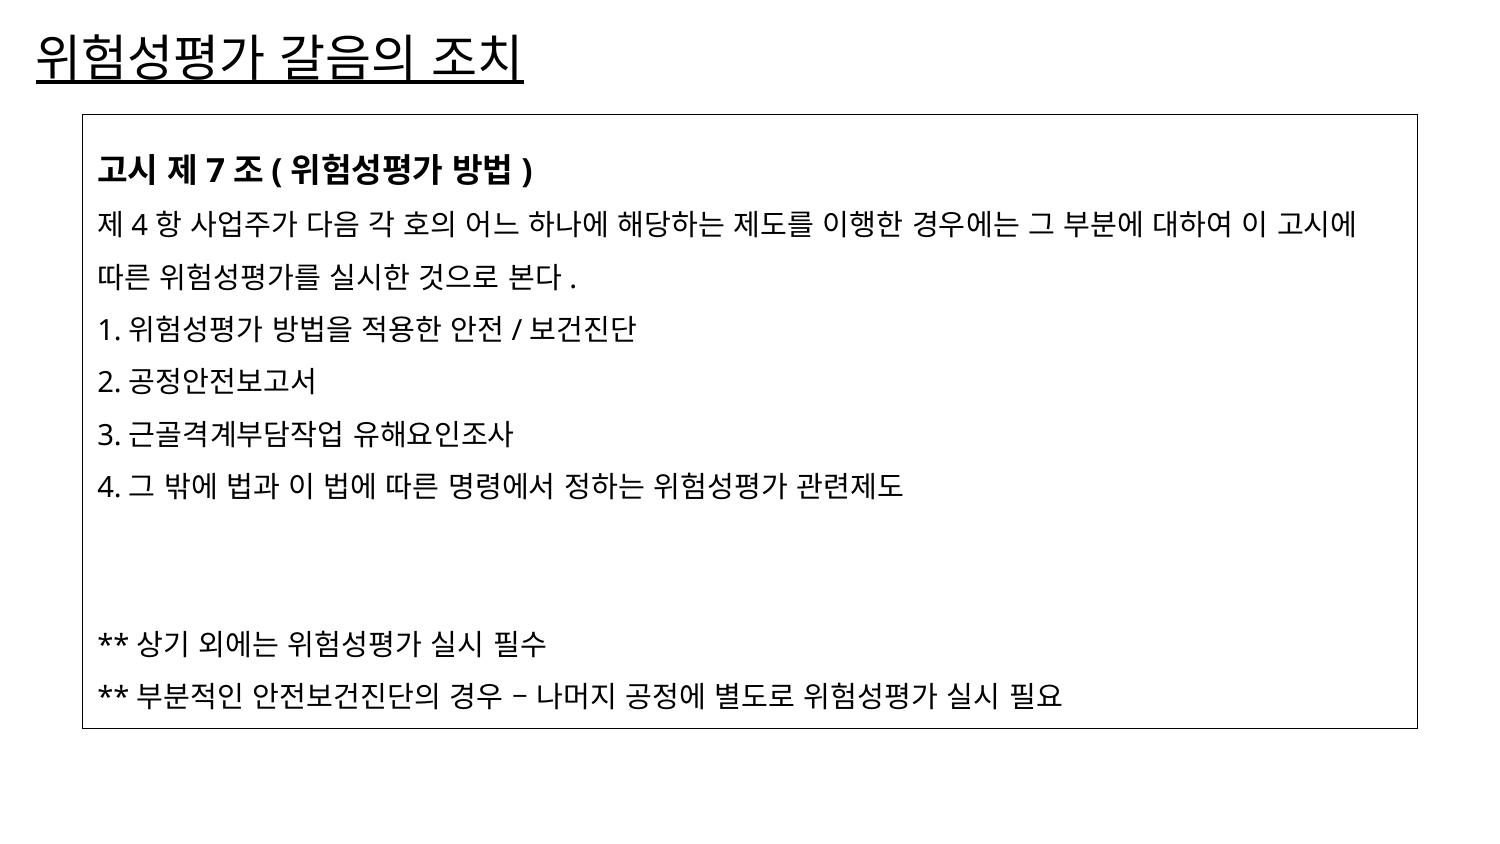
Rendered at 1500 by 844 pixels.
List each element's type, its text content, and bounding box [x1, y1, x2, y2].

text_box 고시 제7조(위험성평가 방법) 제4항 사업주가 다음 각 호의 어느 하나에 해당하는 제도를 이행한 경우에는 그 부분에 대하여 이 고시에 따른 위험성평가를 실시한 것으로 본다. 1.위험성평가 방법을 적용한 안전/보건진단 2.공정안전보고서 3.근골격계부담작업 유해요인조사 4.그 밖에 법과 이 법에 따른 명령에서 정하는 위험성평가 관련제도 **상기 외에는 위험성평가 실시 필수 **부분적인 안전보건진단의 경우 – 나머지 공정에 별도로 위험성평가 실시 필요 [82, 114, 1418, 729]
title 위험성평가 갈음의 조치 [20, 16, 661, 96]
